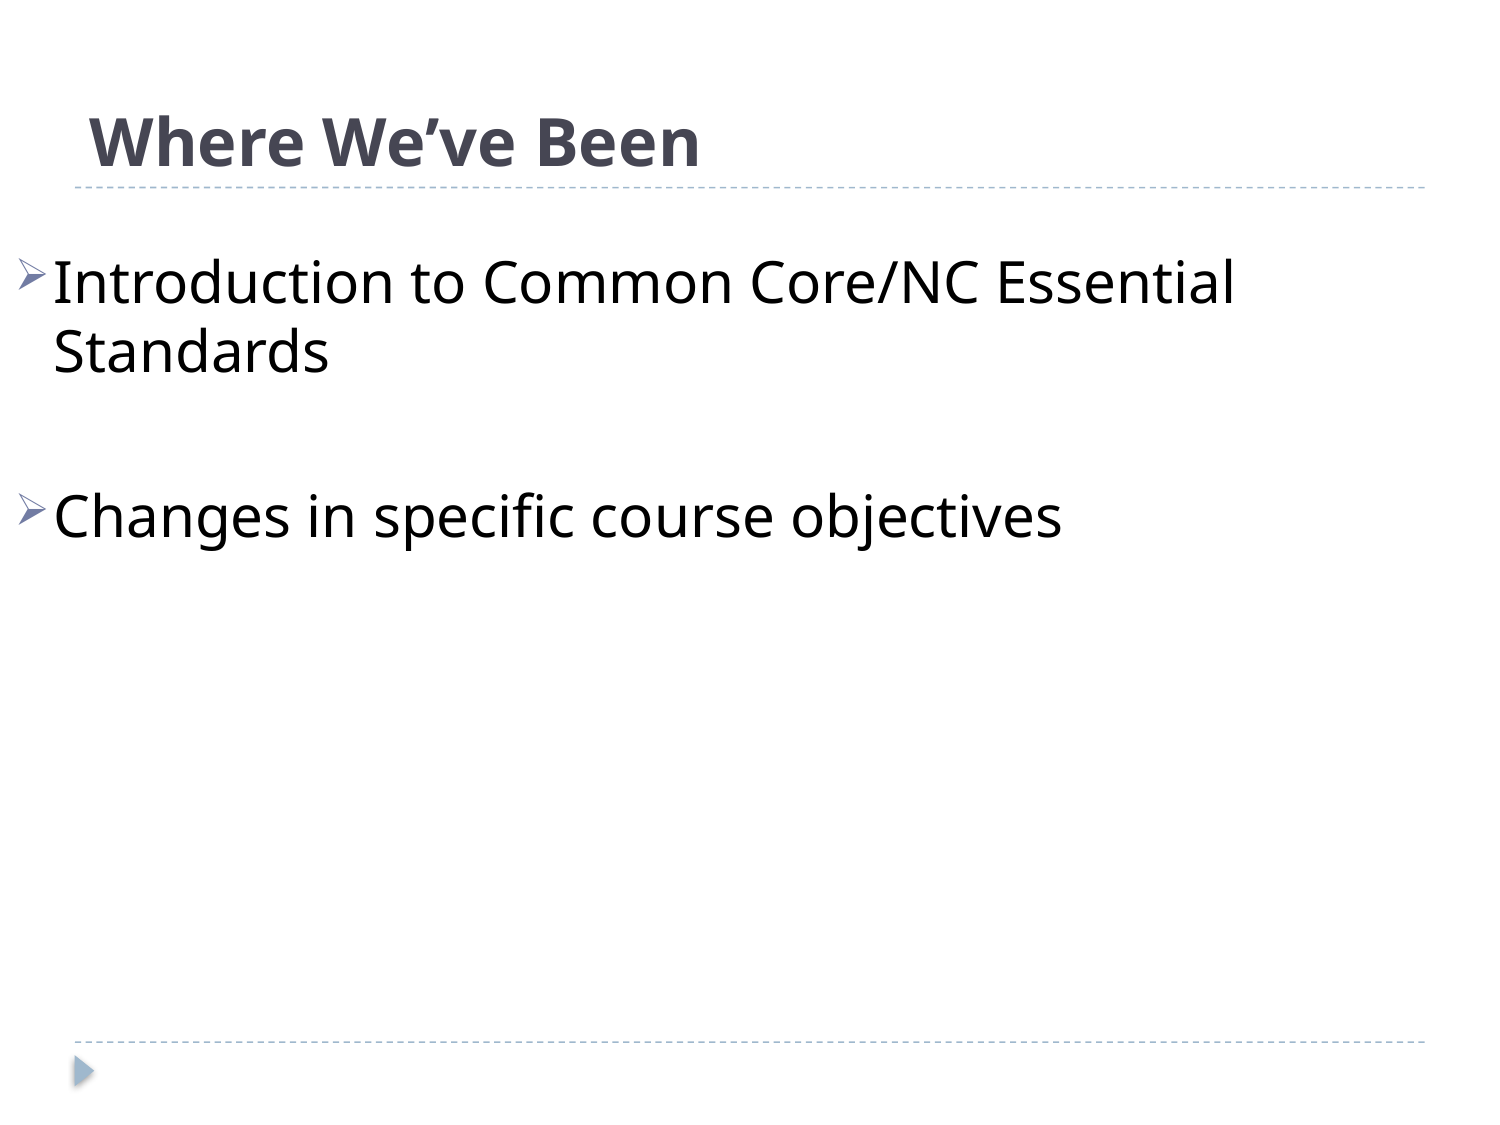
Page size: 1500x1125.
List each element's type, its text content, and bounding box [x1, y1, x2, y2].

title Where We’ve Been [75, 24, 1425, 188]
list Introduction to Common Core/NC Essential Standards Changes in specific course objectives [0, 237, 1500, 1048]
